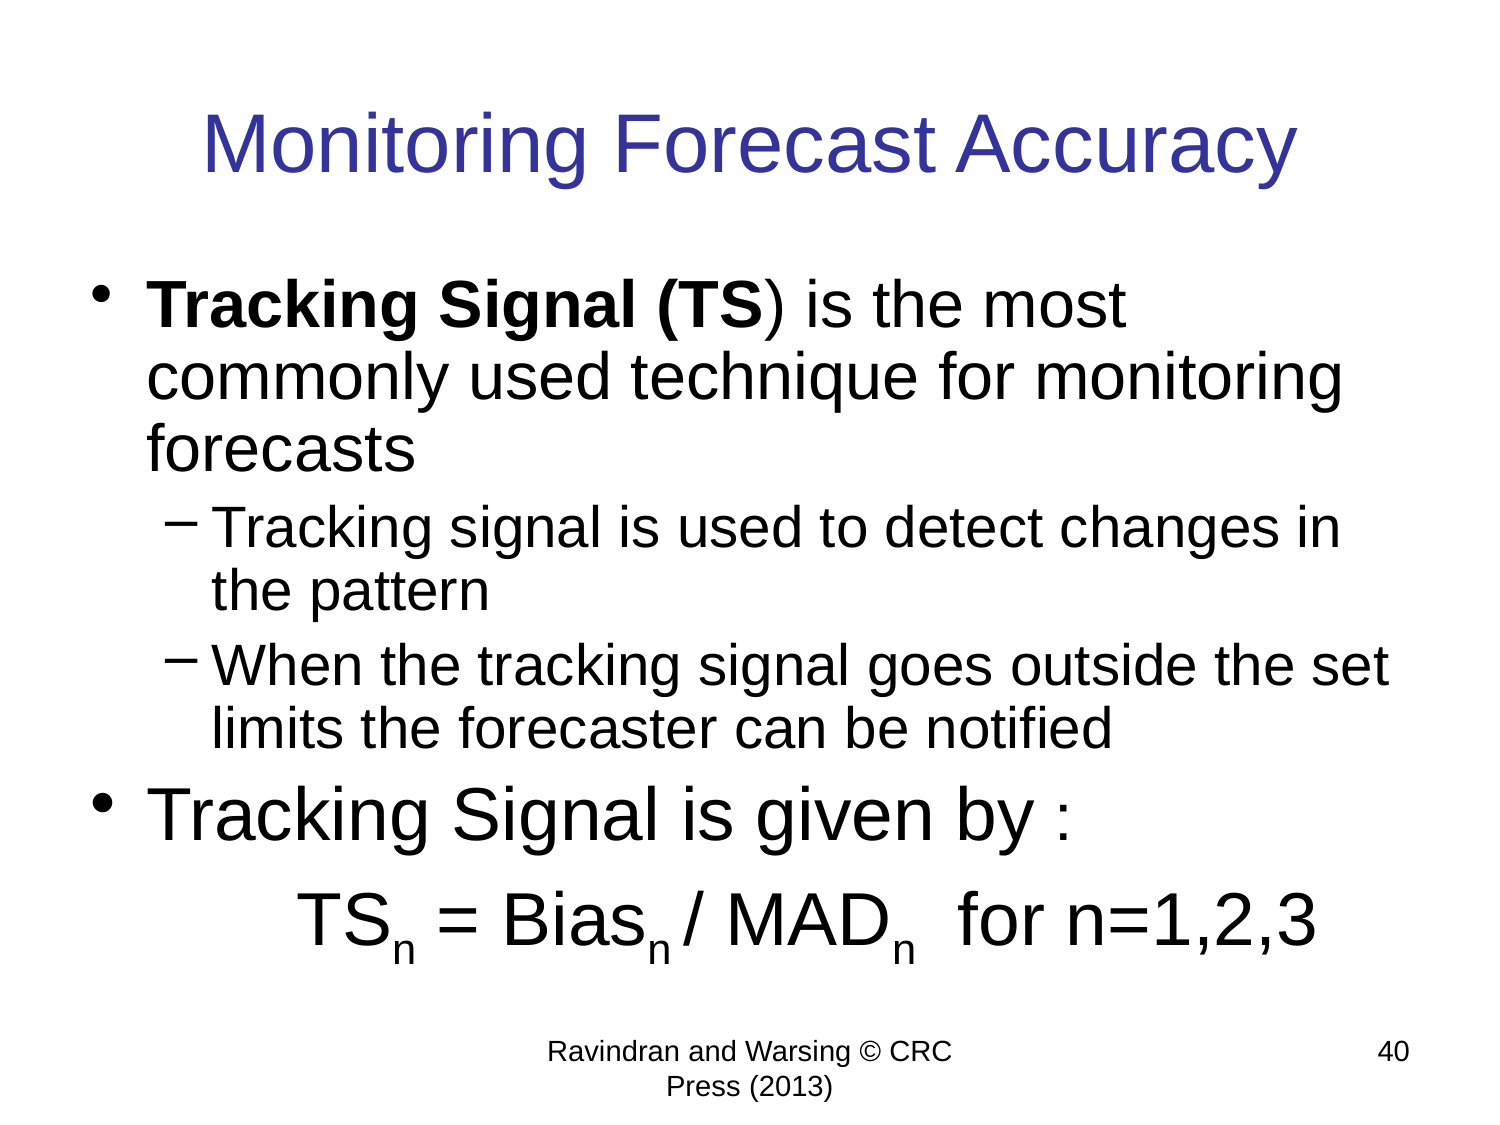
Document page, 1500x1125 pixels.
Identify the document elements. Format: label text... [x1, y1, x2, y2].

slide_number 40 [1074, 1024, 1425, 1103]
title Monitoring Forecast Accuracy [74, 44, 1426, 233]
list Tracking Signal (TS) is the most commonly used technique for monitoring forecasts Tracking signal is used to detect changes in the pattern When the tracking signal goes outside the set limits the forecaster can be notified Tracking Signal is given by : TSn = Biasn / MADn for n=1,2,3 [74, 262, 1426, 1006]
footer Ravindran and Warsing © CRC Press (2013) [512, 1024, 988, 1103]
